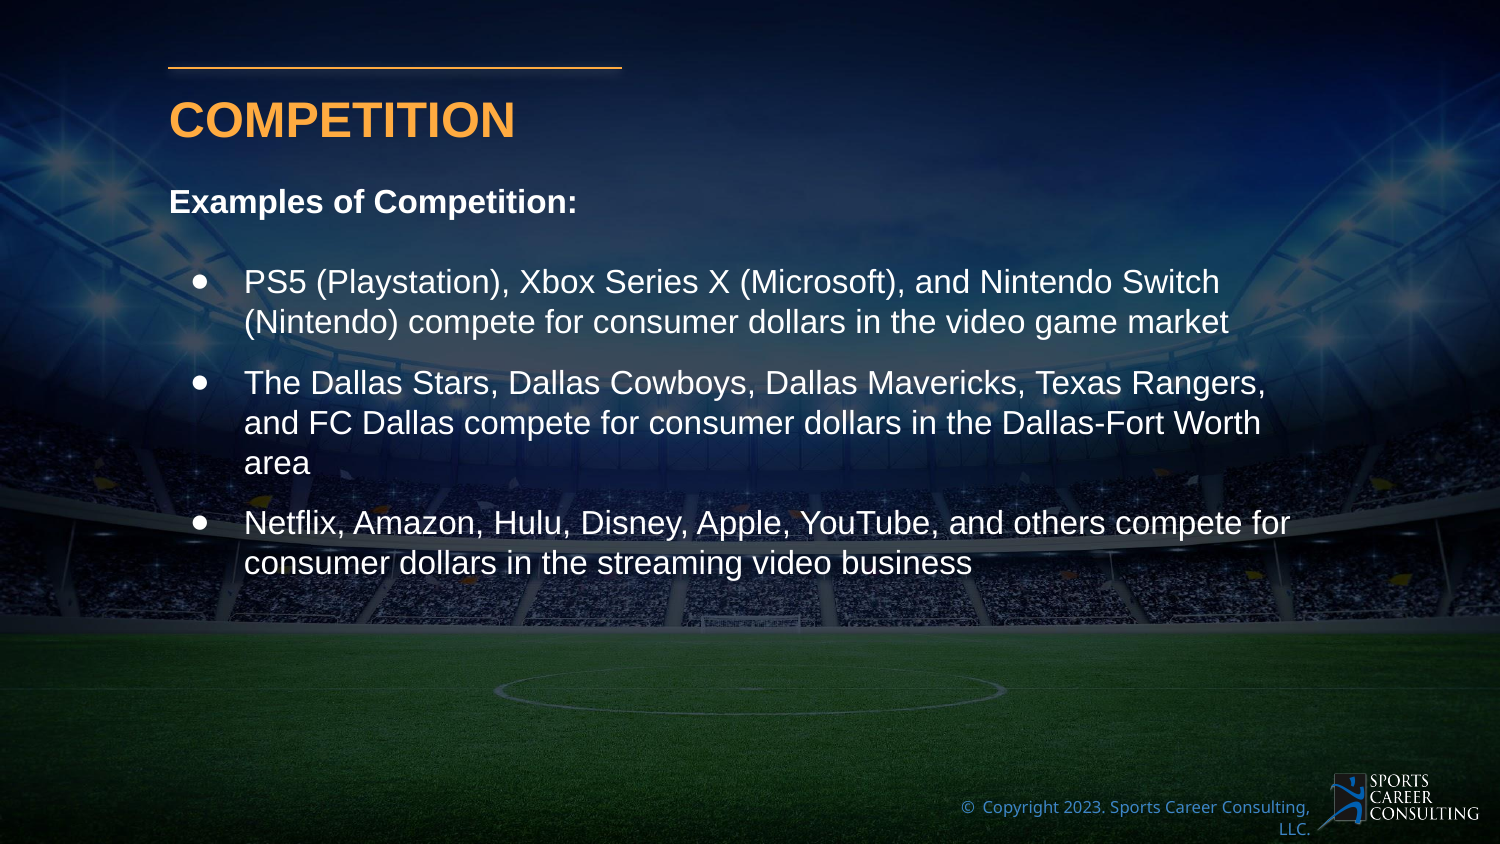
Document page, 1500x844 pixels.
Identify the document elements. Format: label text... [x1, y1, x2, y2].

picture [0, 0, 1500, 844]
list Examples of Competition: PS5 (Playstation), Xbox Series X (Microsoft), and Nintendo Switch (Nintendo) compete for consumer dollars in the video game market The Dallas Stars, Dallas Cowboys, Dallas Mavericks, Texas Rangers, and FC Dallas compete for consumer dollars in the Dallas-Fort Worth area Netflix, Amazon, Hulu, Disney, Apple, YouTube, and others compete for consumer dollars in the streaming video business [153, 165, 1331, 708]
text_box © Copyright 2023. Sports Career Consulting, LLC. [914, 769, 1326, 844]
title COMPETITION [153, 72, 1095, 165]
